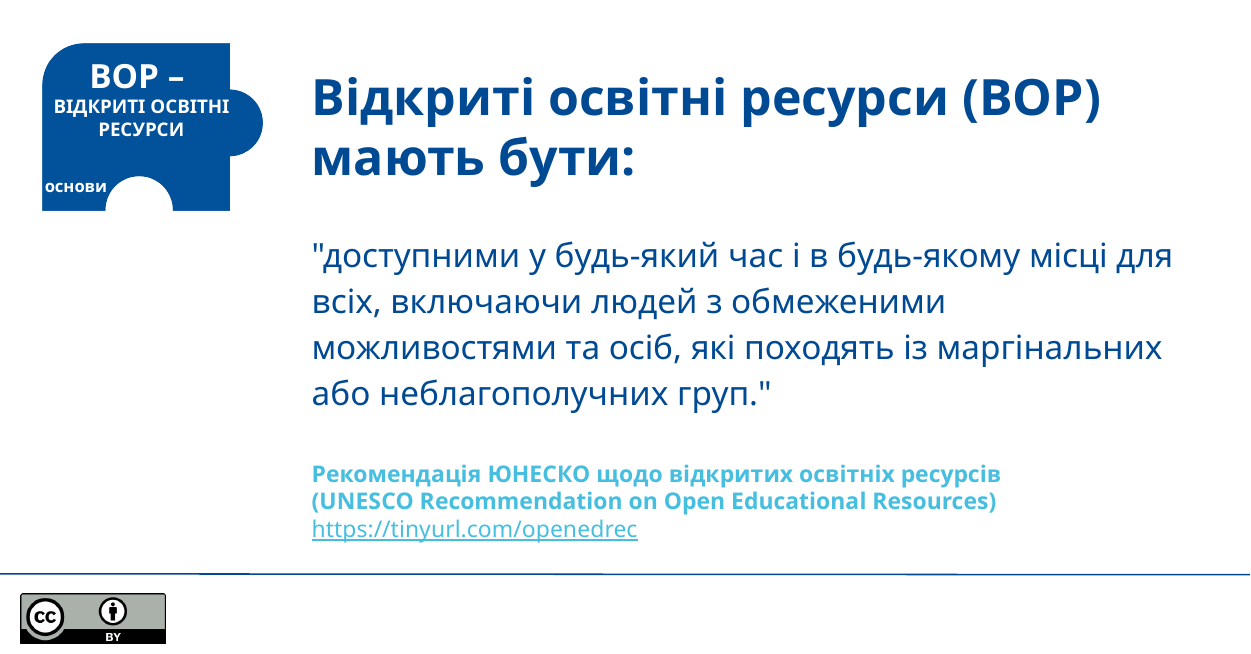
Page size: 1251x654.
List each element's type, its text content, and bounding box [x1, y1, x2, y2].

picture [41, 43, 263, 212]
text_box Рекомендація ЮНЕСКО щодо відкритих освітніх ресурсів (UNESCO Recommendation on Open Educational Resources) https://tinyurl.com/openedrec [296, 444, 1123, 561]
text_box [0, 582, 1250, 654]
text_box "доступними у будь-який час і в будь-якому місці для всіх, включаючи людей з обмеженими можливостями та осіб, які походять із маргінальних або неблагополучних груп." [296, 213, 1204, 427]
text_box Відкриті освітні ресурси (BOP) мають бути: [296, 50, 1204, 201]
text_box BOP – ВІДКРИТІ ОСВІТНІ РЕСУРСИ основи [20, 36, 263, 216]
picture [20, 592, 166, 645]
